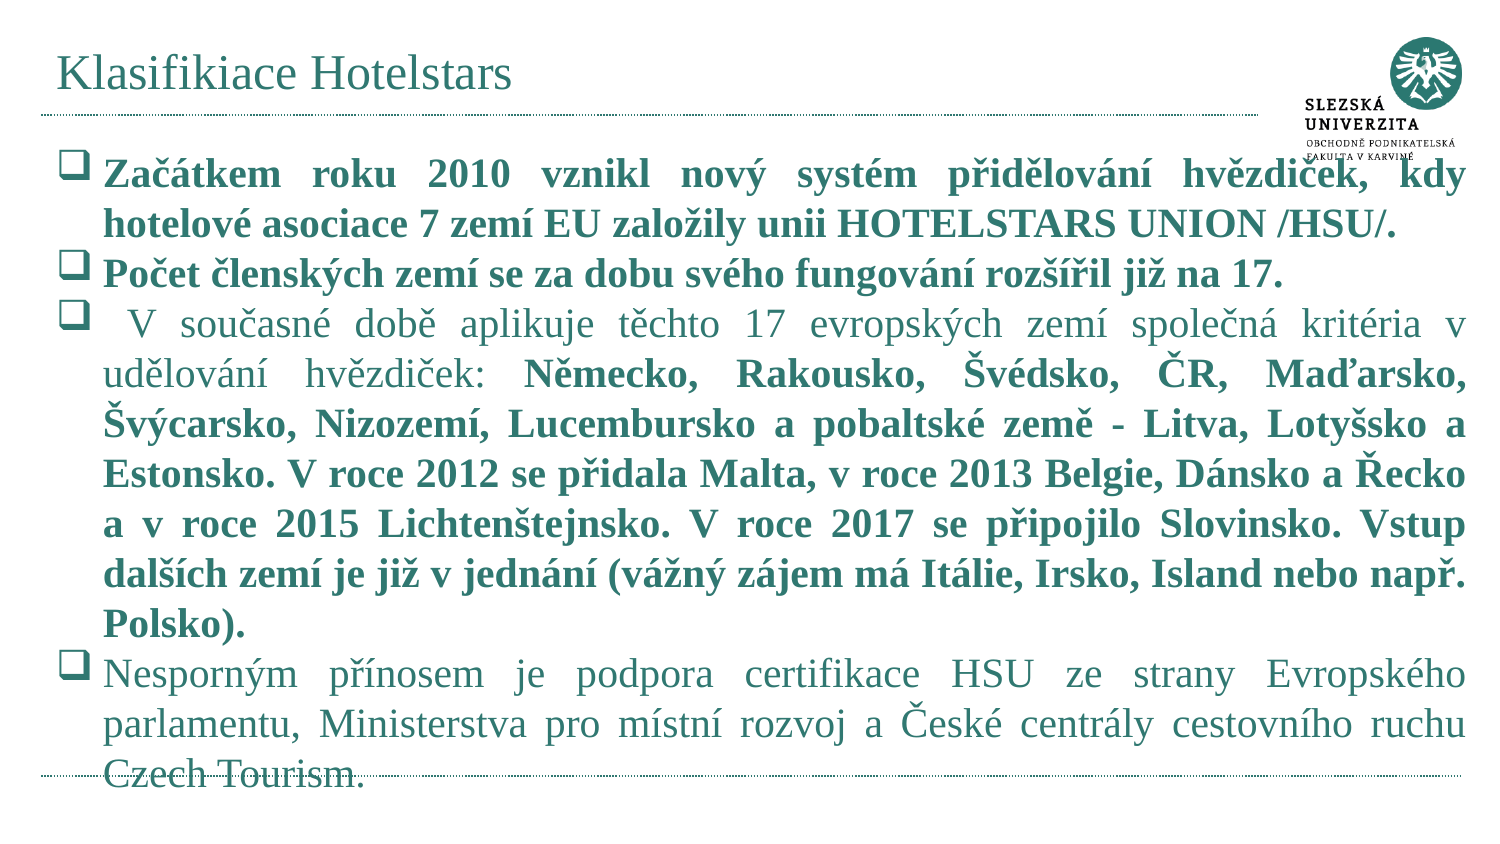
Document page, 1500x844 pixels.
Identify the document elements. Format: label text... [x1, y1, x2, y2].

title Klasifikiace Hotelstars [41, 32, 1199, 116]
picture [1305, 37, 1462, 138]
text_box Začátkem roku 2010 vznikl nový systém přidělování hvězdiček, kdy hotelové asociace 7 zemí EU založily unii HOTELSTARS UNION /HSU/. Počet členských zemí se za dobu svého fungování rozšířil již na 17. V současné době aplikuje těchto 17 evropských zemí společná kritéria v udělování hvězdiček: Německo, Rakousko, Švédsko, ČR, Maďarsko, Švýcarsko, Nizozemí, Lucembursko a pobaltské země - Litva, Lotyšsko a Estonsko. V roce 2012 se přidala Malta, v roce 2013 Belgie, Dánsko a Řecko a v roce 2015 Lichtenštejnsko. V roce 2017 se připojilo Slovinsko. Vstup dalších zemí je již v jednání (vážný zájem má Itálie, Irsko, Island nebo např. Polsko). Nesporným přínosem je podpora certifikace HSU ze strany Evropského parlamentu, Ministerstva pro místní rozvoj a České centrály cestovního ruchu Czech Tourism. [41, 138, 1483, 804]
